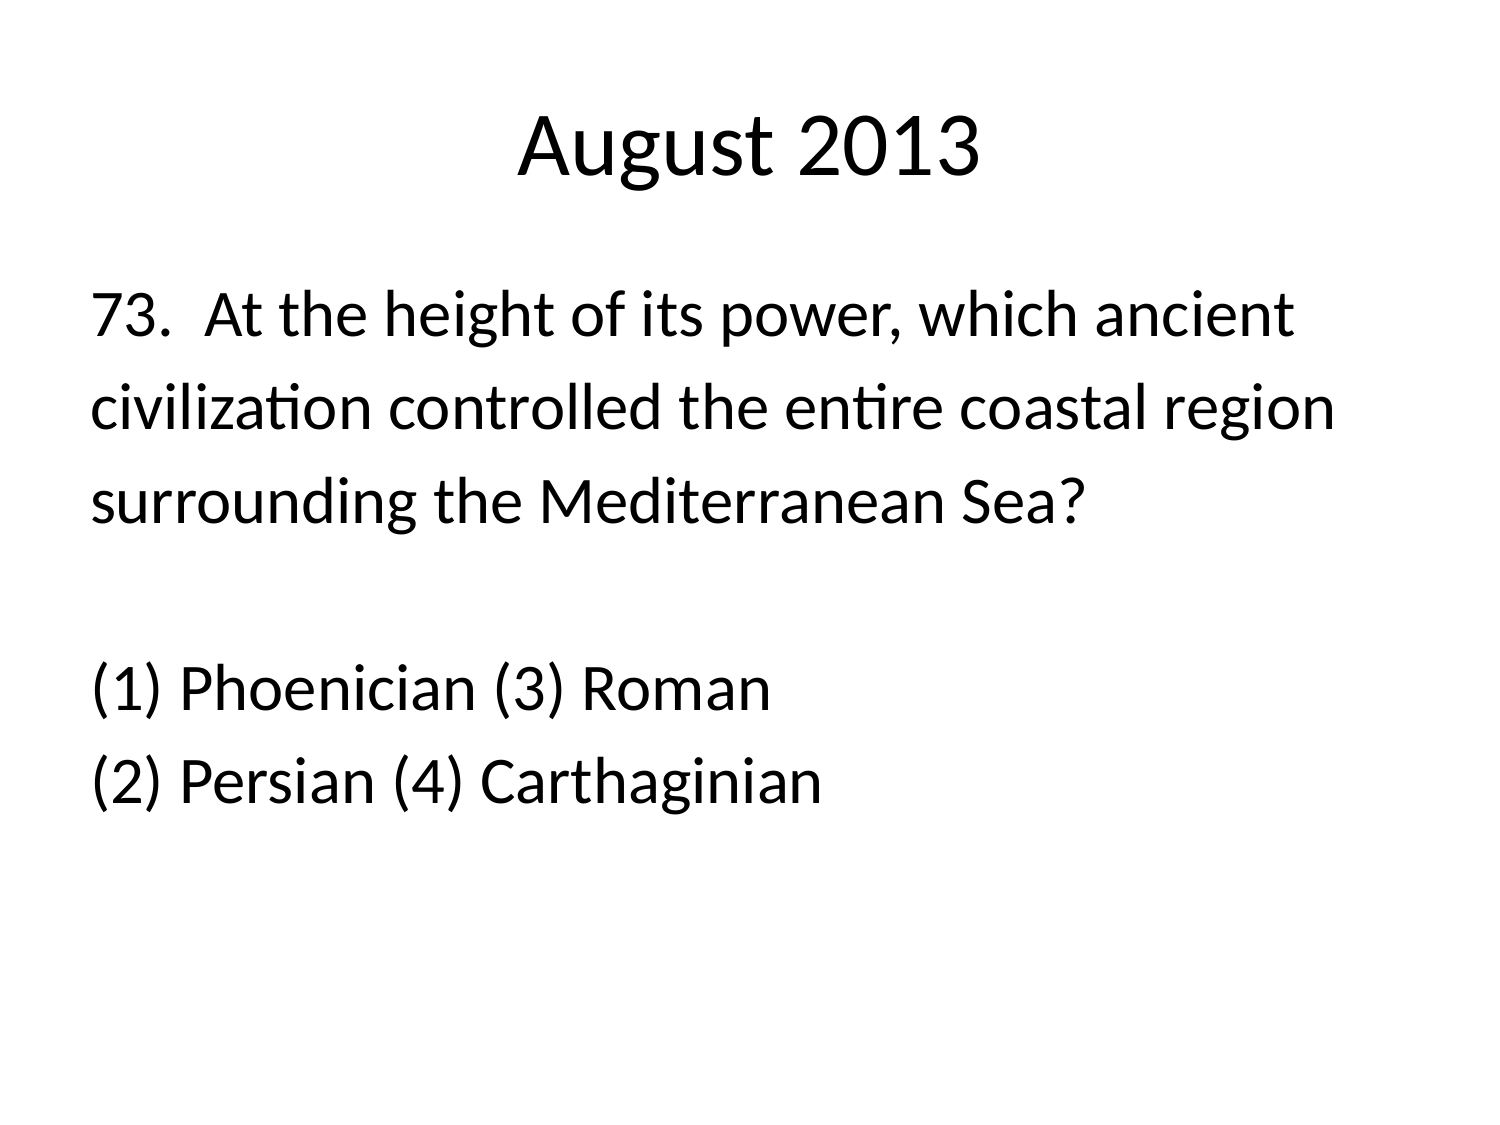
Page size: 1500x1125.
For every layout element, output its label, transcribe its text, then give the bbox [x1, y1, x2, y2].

title August 2013 [75, 45, 1425, 233]
list 73. At the height of its power, which ancient civilization controlled the entire coastal region surrounding the Mediterranean Sea? (1) Phoenician (3) Roman (2) Persian (4) Carthaginian [75, 262, 1425, 1005]
